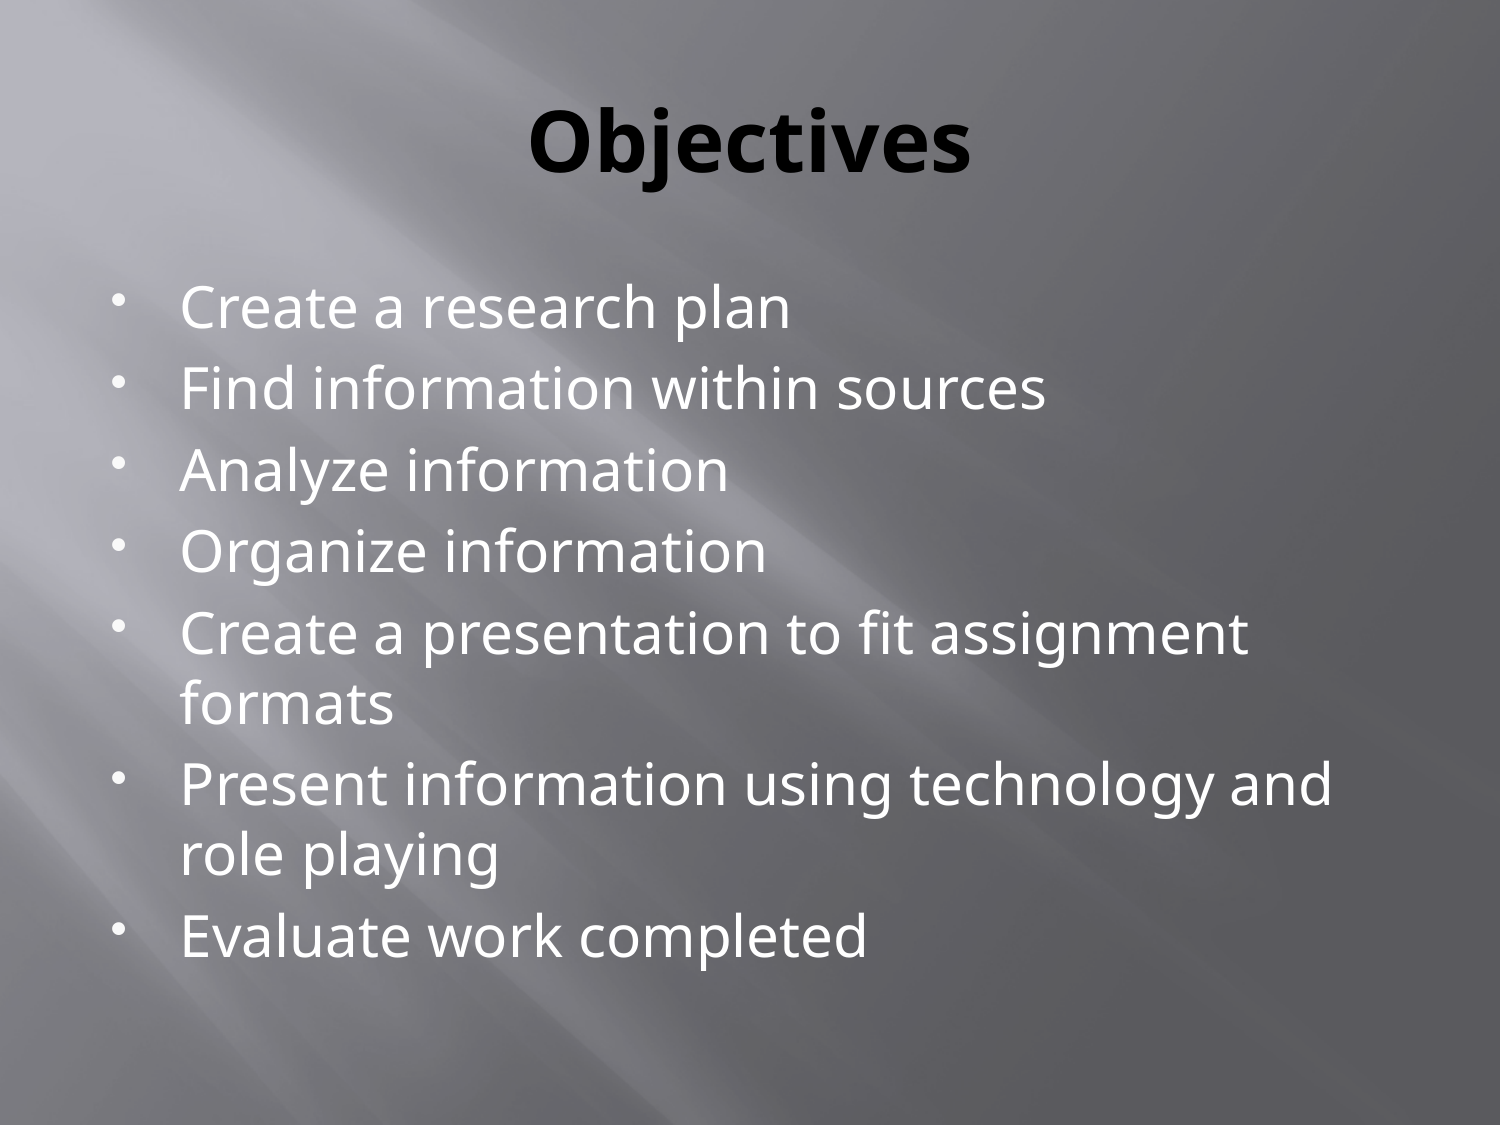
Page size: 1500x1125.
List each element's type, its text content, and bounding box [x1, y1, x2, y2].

list Create a research plan Find information within sources Analyze information Organize information Create a presentation to fit assignment formats Present information using technology and role playing Evaluate work completed [75, 262, 1425, 1035]
title Objectives [75, 45, 1425, 233]
